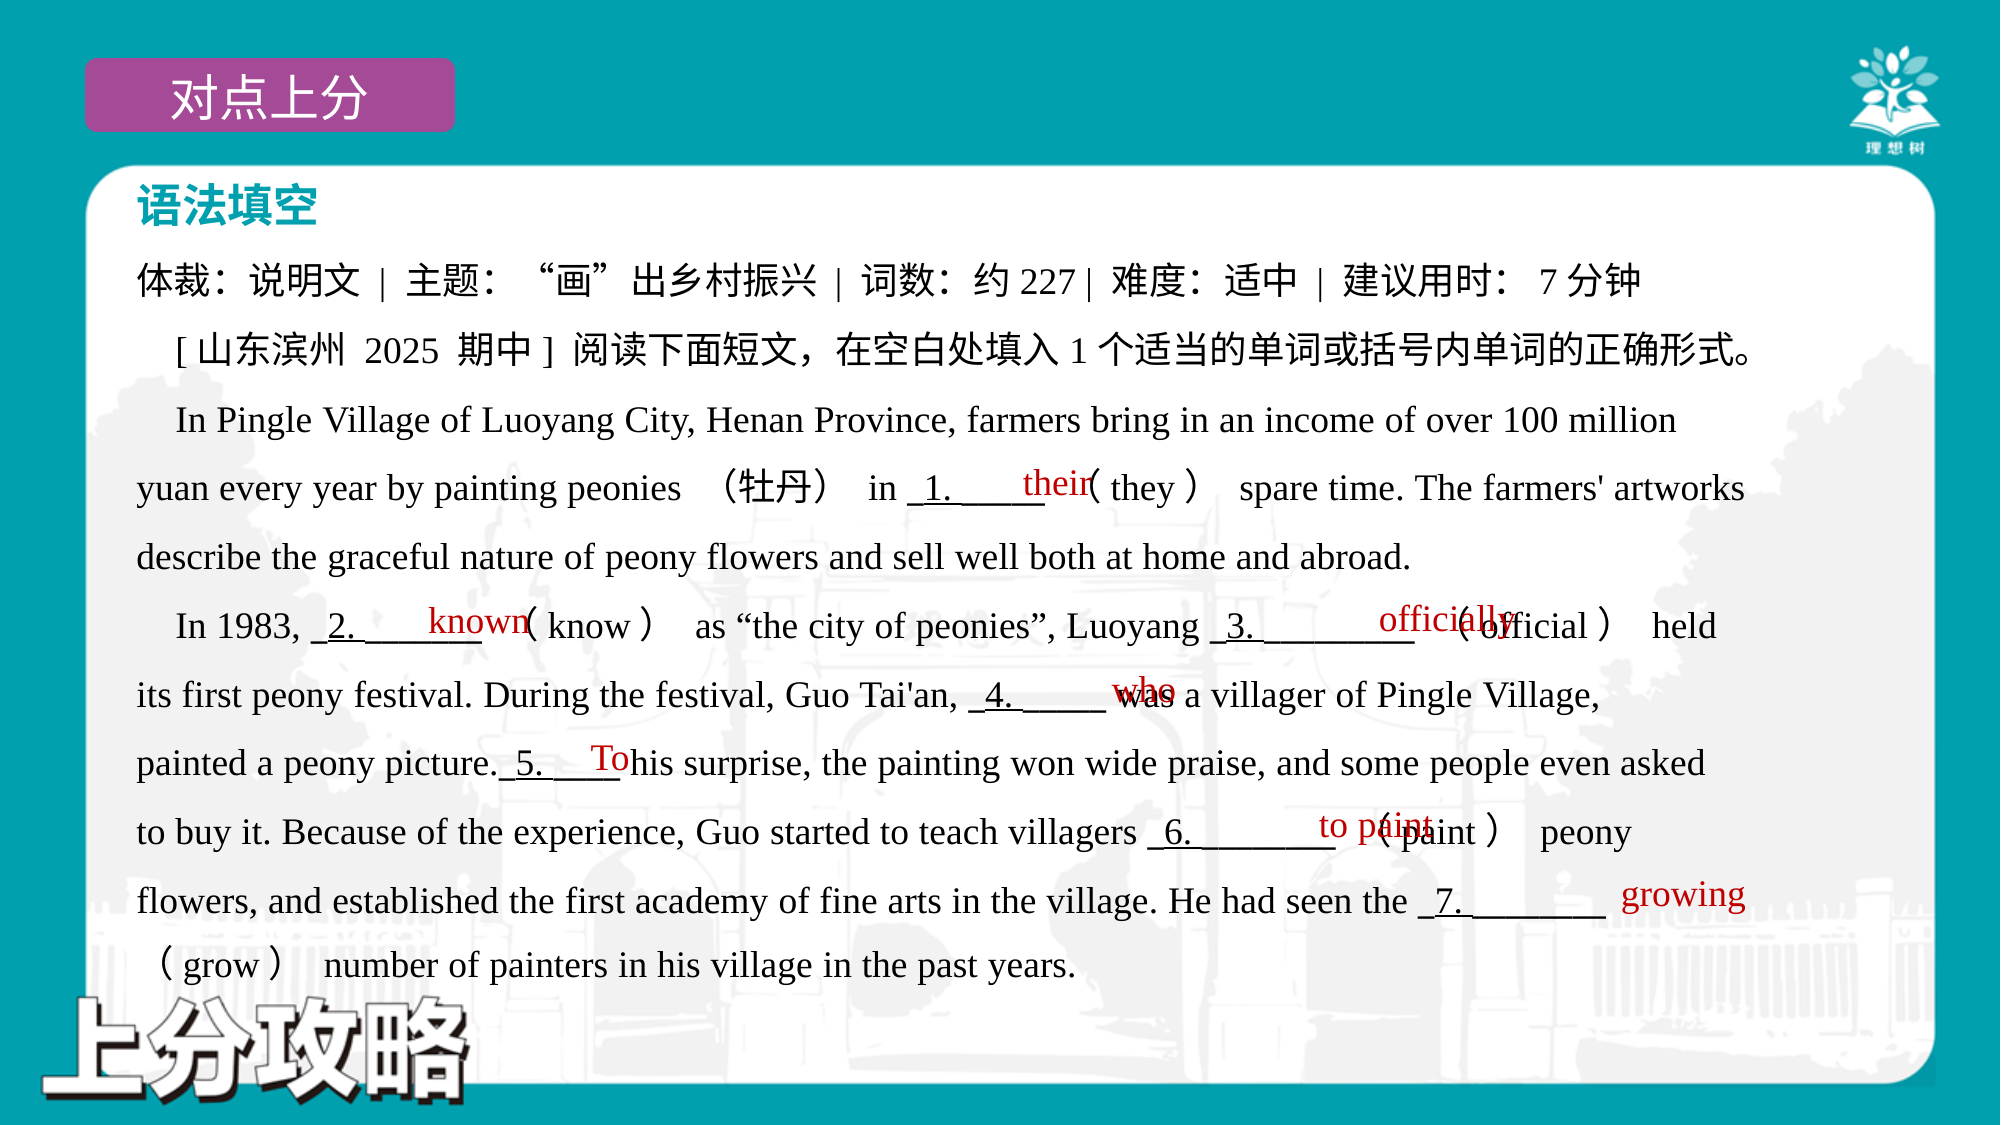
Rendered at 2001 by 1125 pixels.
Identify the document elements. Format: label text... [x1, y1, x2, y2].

text_box 体裁：说明文 | 主题：“画”出乡村振兴 | 词数：约227 | 难度：适中 | 建议用时：7分钟 [山东滨州 2025 期中] 阅读下面短文，在空白处填入1个适当的单词或括号内单词的正确形式。 In Pingle Village of Luoyang City, Henan Province, farmers bring in an income of over 100 million yuan every year by painting peonies （牡丹） in _1. _____ （they） spare time. The farmers' artworks describe the graceful nature of peony flowers and sell well both at home and abroad. In 1983, _2. _______ （know） as “the city of peonies”, Luoyang _3. _________ （official） held its first peony festival. During the festival, Guo Tai'an, _4. _____ was a villager of Pingle Village, painted a peony picture._5. ____ his surprise, the painting won wide praise, and some people even asked to buy it. Because of the experience, Guo started to teach villagers _6. ________ （paint） peony flowers, and established the first academy of fine arts in the village. He had seen the _7. ________ （grow） number of painters in his village in the past years.#1.1.2 [136, 233, 1865, 978]
text_box to paint [1300, 776, 1452, 837]
picture [0, 0, 2000, 1125]
text_box officially [1365, 570, 1530, 632]
text_box growing [1607, 845, 1760, 907]
text_box their [1009, 434, 1106, 496]
text_box known [414, 572, 544, 634]
text_box To [576, 709, 644, 771]
text_box 语法填空 [136, 176, 1865, 232]
text_box who [1097, 640, 1190, 702]
